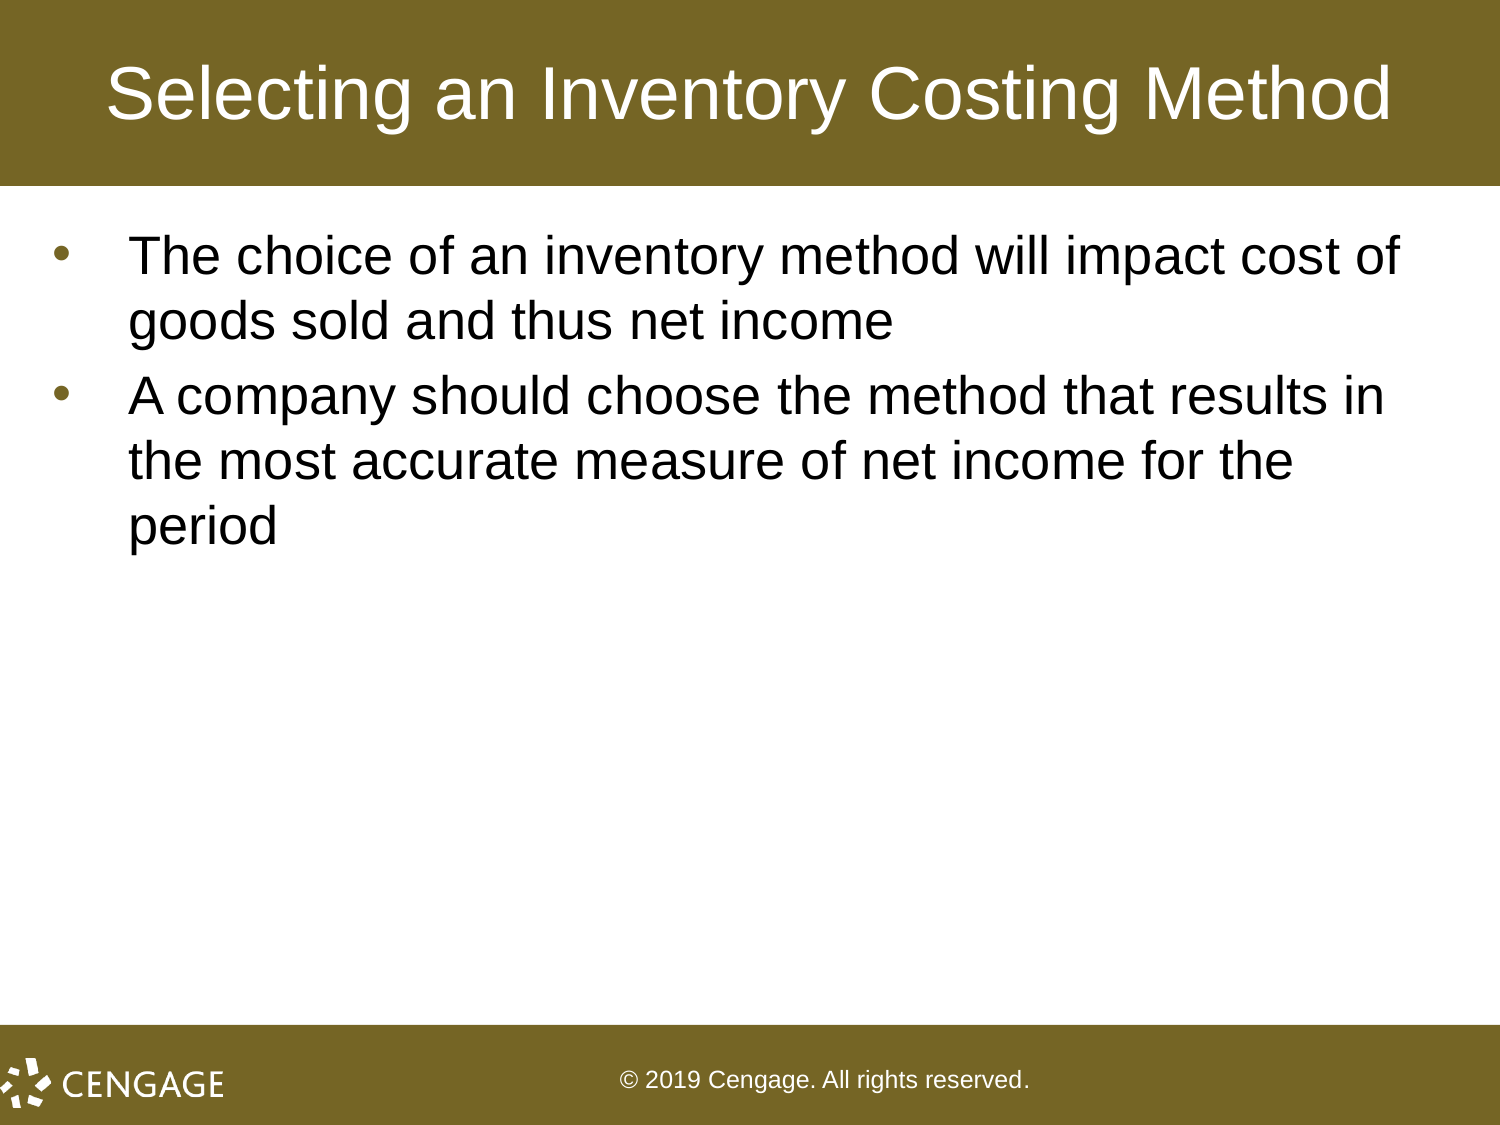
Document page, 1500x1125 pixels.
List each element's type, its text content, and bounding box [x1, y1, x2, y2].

picture [0, 1058, 223, 1108]
list The choice of an inventory method will impact cost of goods sold and thus net income A company should choose the method that results in the most accurate measure of net income for the period [37, 212, 1475, 1005]
title Selecting an Inventory Costing Method [7, 4, 1493, 175]
